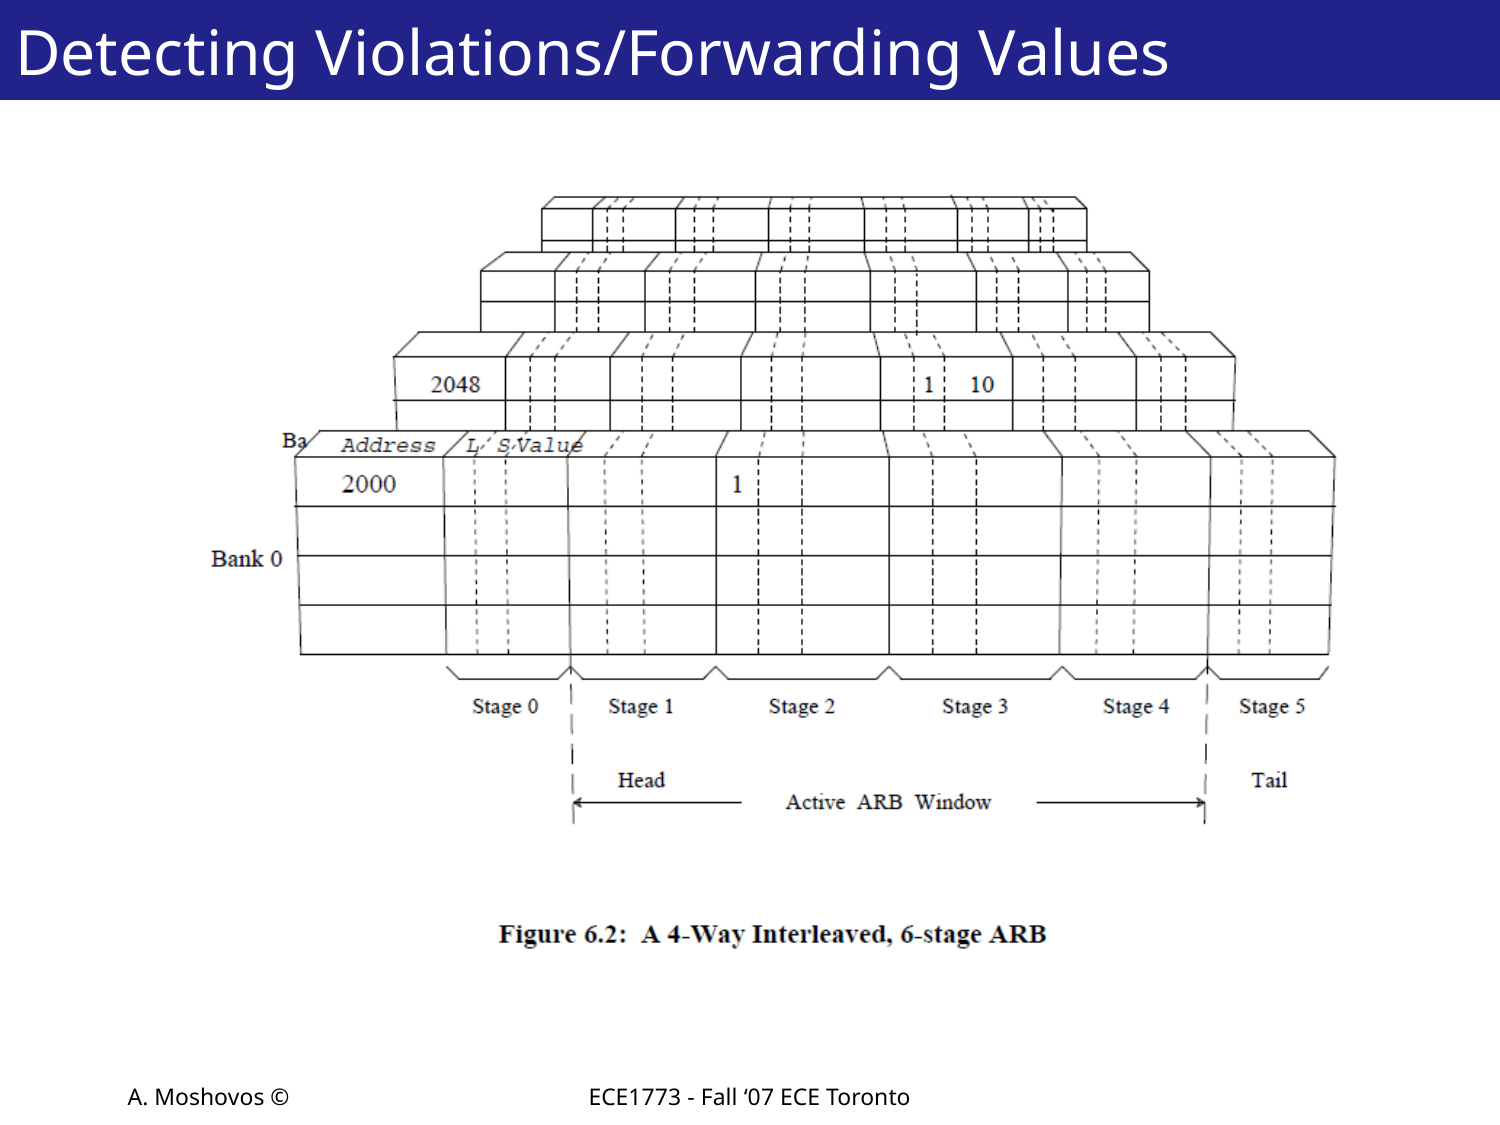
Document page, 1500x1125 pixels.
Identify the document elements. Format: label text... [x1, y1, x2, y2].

title Detecting Violations/Forwarding Values [0, 0, 1500, 101]
slide_number A. Moshovos © [112, 1074, 426, 1125]
picture [162, 137, 1376, 1015]
footer ECE1773 - Fall ‘07 ECE Toronto [487, 1074, 1013, 1125]
